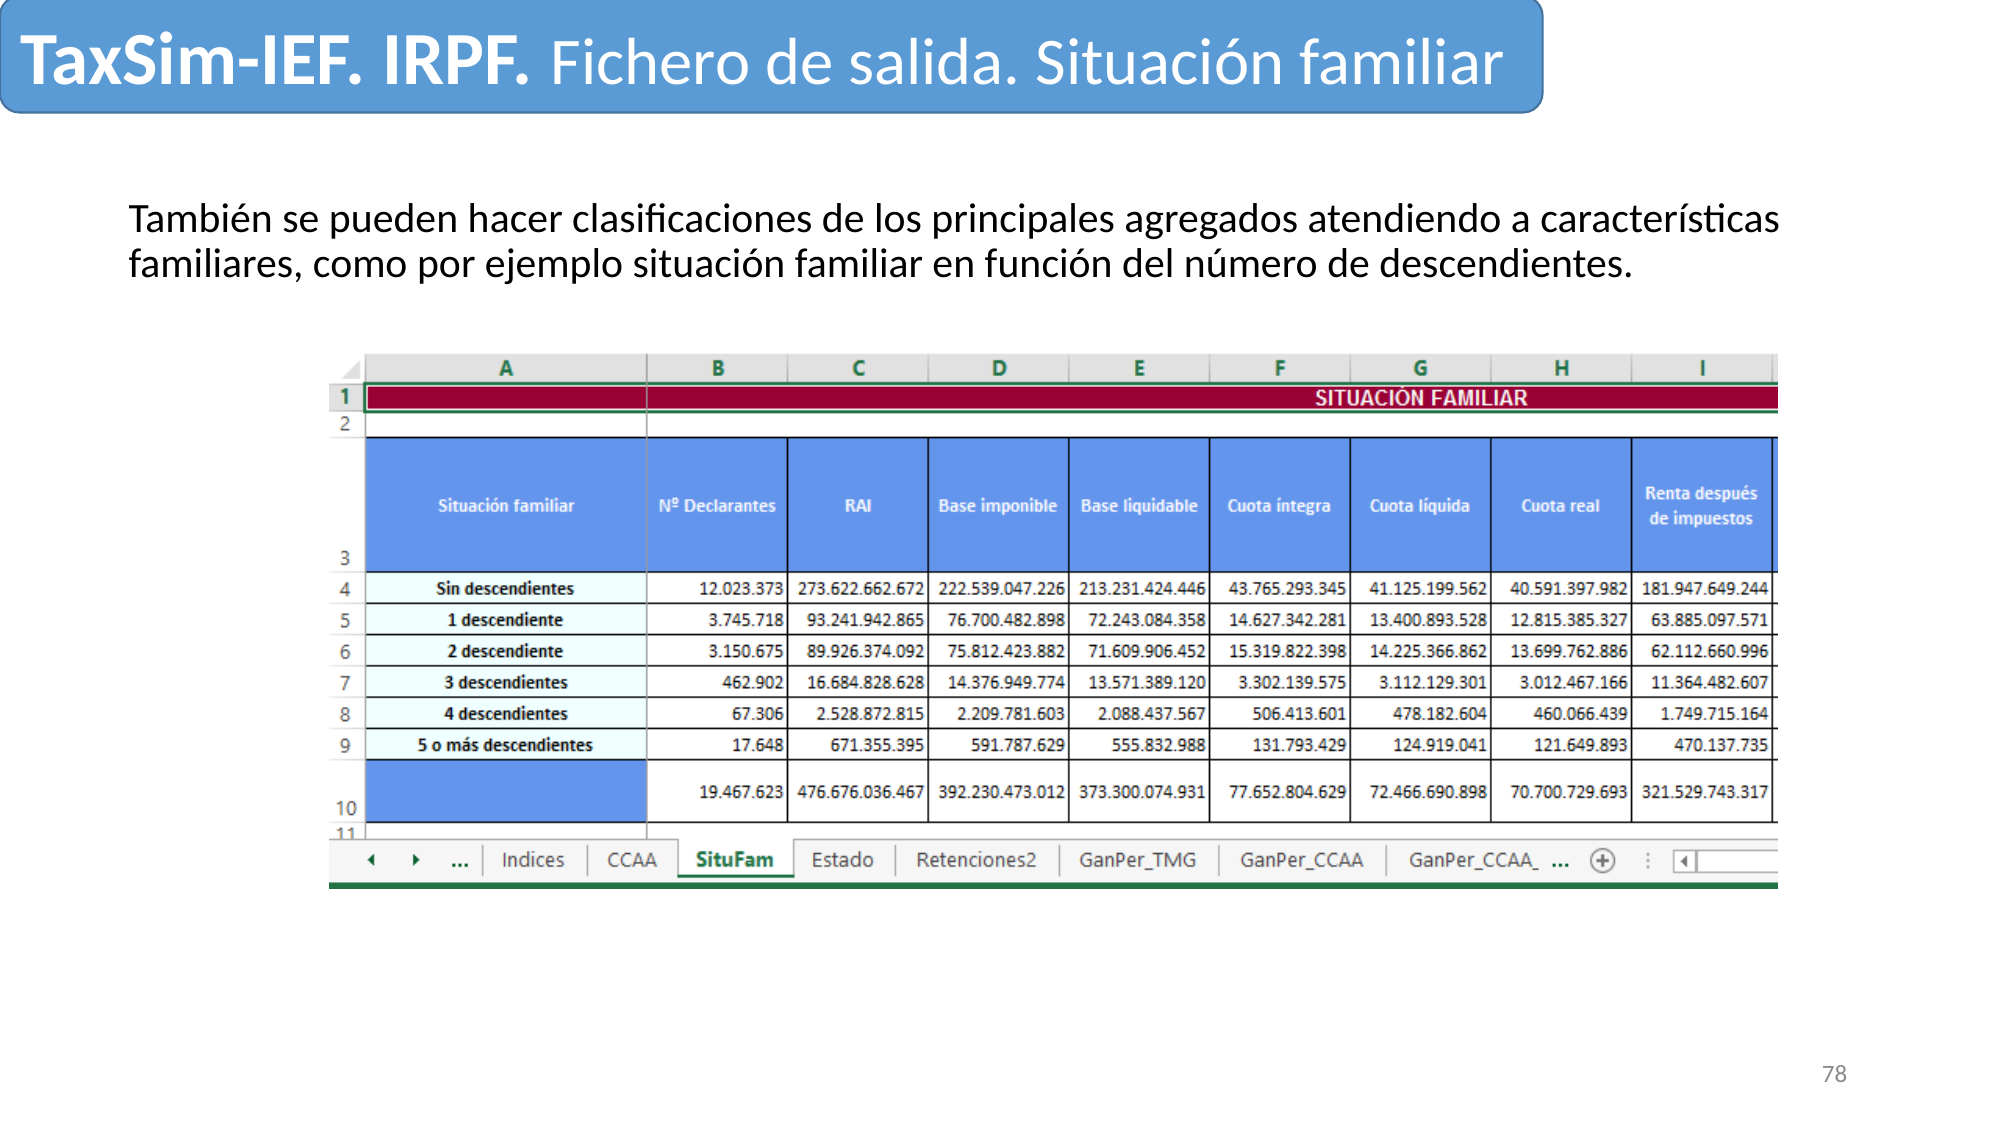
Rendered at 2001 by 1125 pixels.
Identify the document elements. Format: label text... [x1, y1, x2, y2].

text_box TaxSim-IEF. IRPF. Fichero de salida. Situación familiar [0, 0, 1544, 114]
list También se pueden hacer clasificaciones de los principales agregados atendiendo a características familiares, como por ejemplo situación familiar en función del número de descendientes. [113, 188, 1839, 326]
slide_number 78 [1412, 1042, 1863, 1103]
picture [329, 351, 1778, 889]
